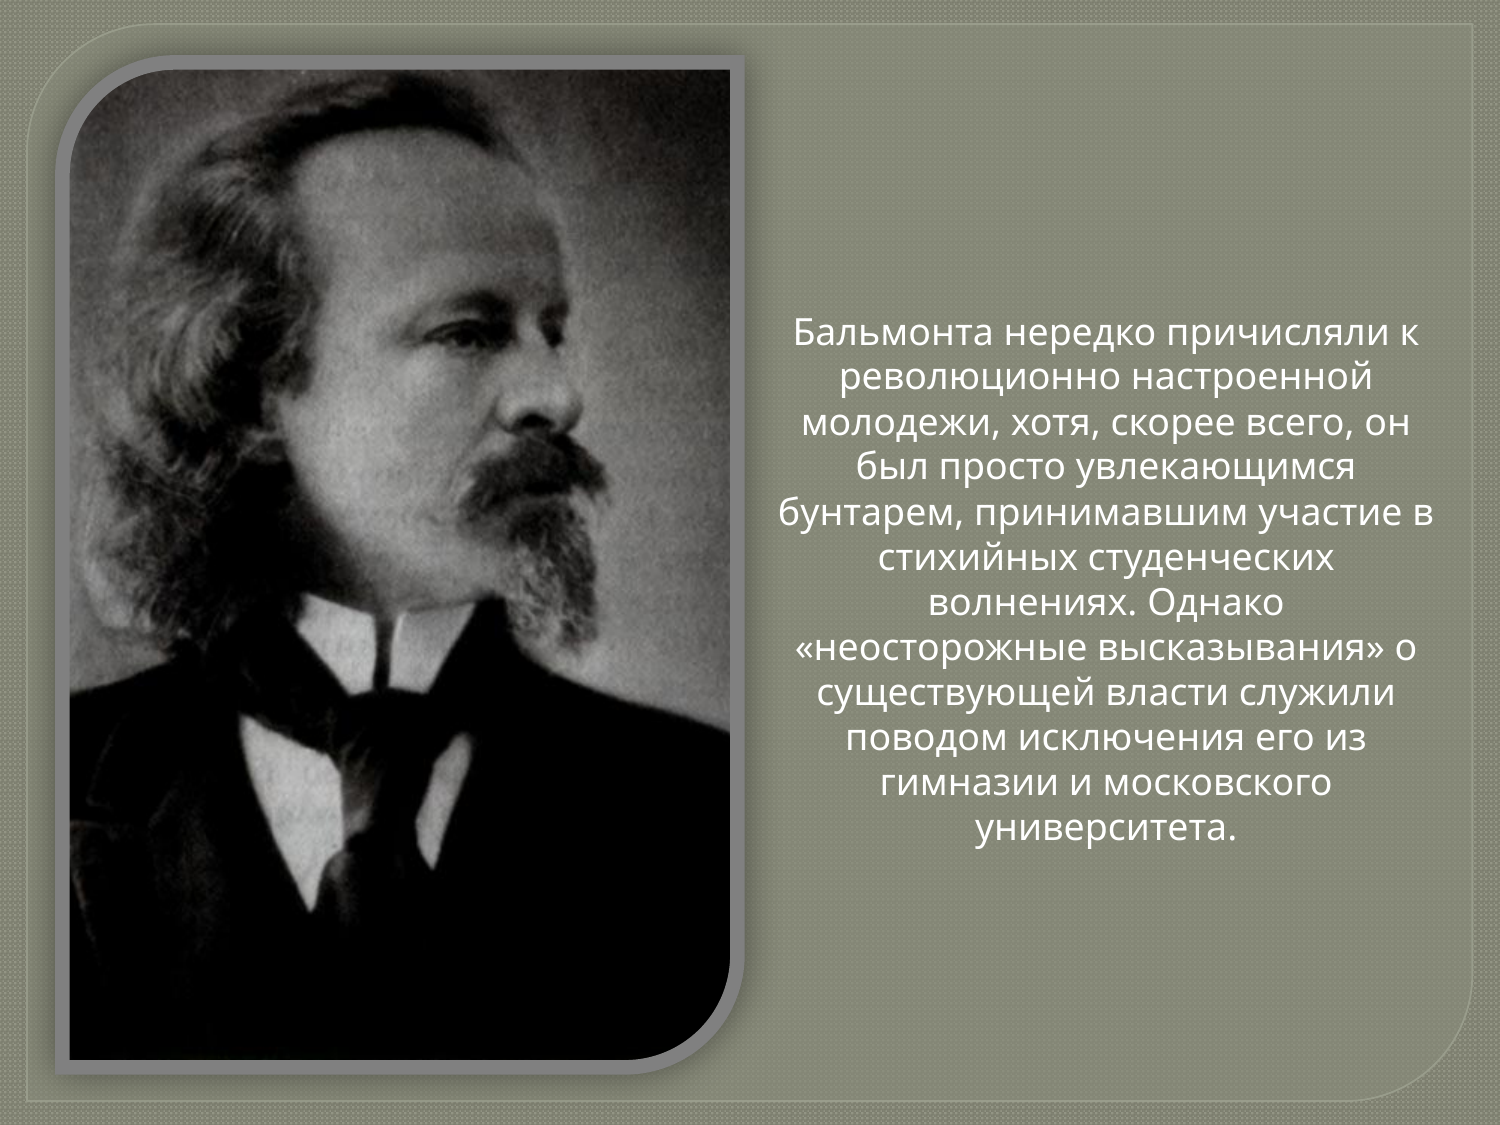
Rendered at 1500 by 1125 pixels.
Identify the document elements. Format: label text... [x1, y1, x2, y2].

text_box Бальмонта нередко причисляли к революционно настроенной молодежи, хотя, скорее всего, он был просто увлекающимся бунтарем, принимавшим участие в стихийных студенческих волнениях. Однако «неосторожные высказывания» о существующей власти служили поводом исключения его из гимназии и московского университета. [762, 299, 1450, 900]
picture [62, 62, 738, 1068]
